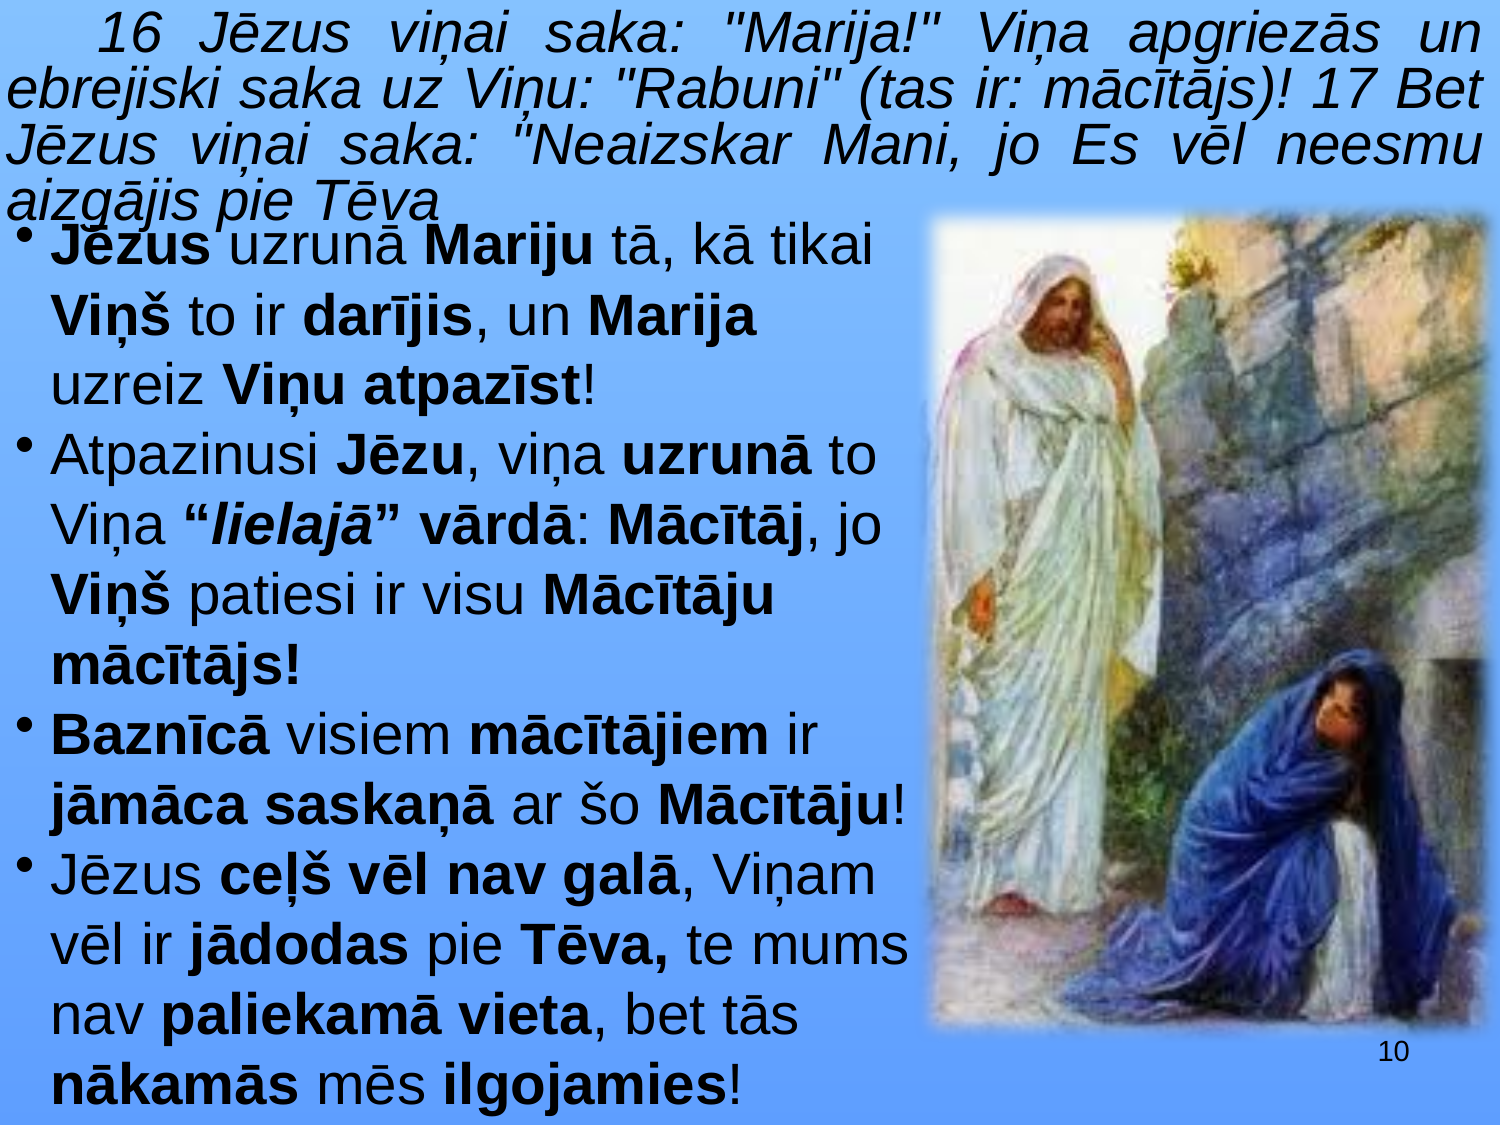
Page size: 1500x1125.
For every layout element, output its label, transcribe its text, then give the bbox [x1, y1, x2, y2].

picture [913, 198, 1500, 1043]
slide_number 10 [1074, 1051, 1426, 1103]
list 16 Jēzus viņai saka: "Marija!" Viņa apgriezās un ebrejiski saka uz Viņu: "Rabuni" (tas ir: mācītājs)! 17 Bet Jēzus viņai saka: "Neaizskar Mani, jo Es vēl neesmu aizgājis pie Tēva [0, 0, 1500, 198]
text_box Jēzus uzrunā Mariju tā, kā tikai Viņš to ir darījis, un Marija uzreiz Viņu atpazīst! Atpazinusi Jēzu, viņa uzrunā to Viņa “lielajā” vārdā: Mācītāj, jo Viņš patiesi ir visu Mācītāju mācītājs! Baznīcā visiem mācītājiem ir jāmāca saskaņā ar šo Mācītāju! Jēzus ceļš vēl nav galā, Viņam vēl ir jādodas pie Tēva, te mums nav paliekamā vieta, bet tās nākamās mēs ilgojamies! [0, 199, 926, 1124]
